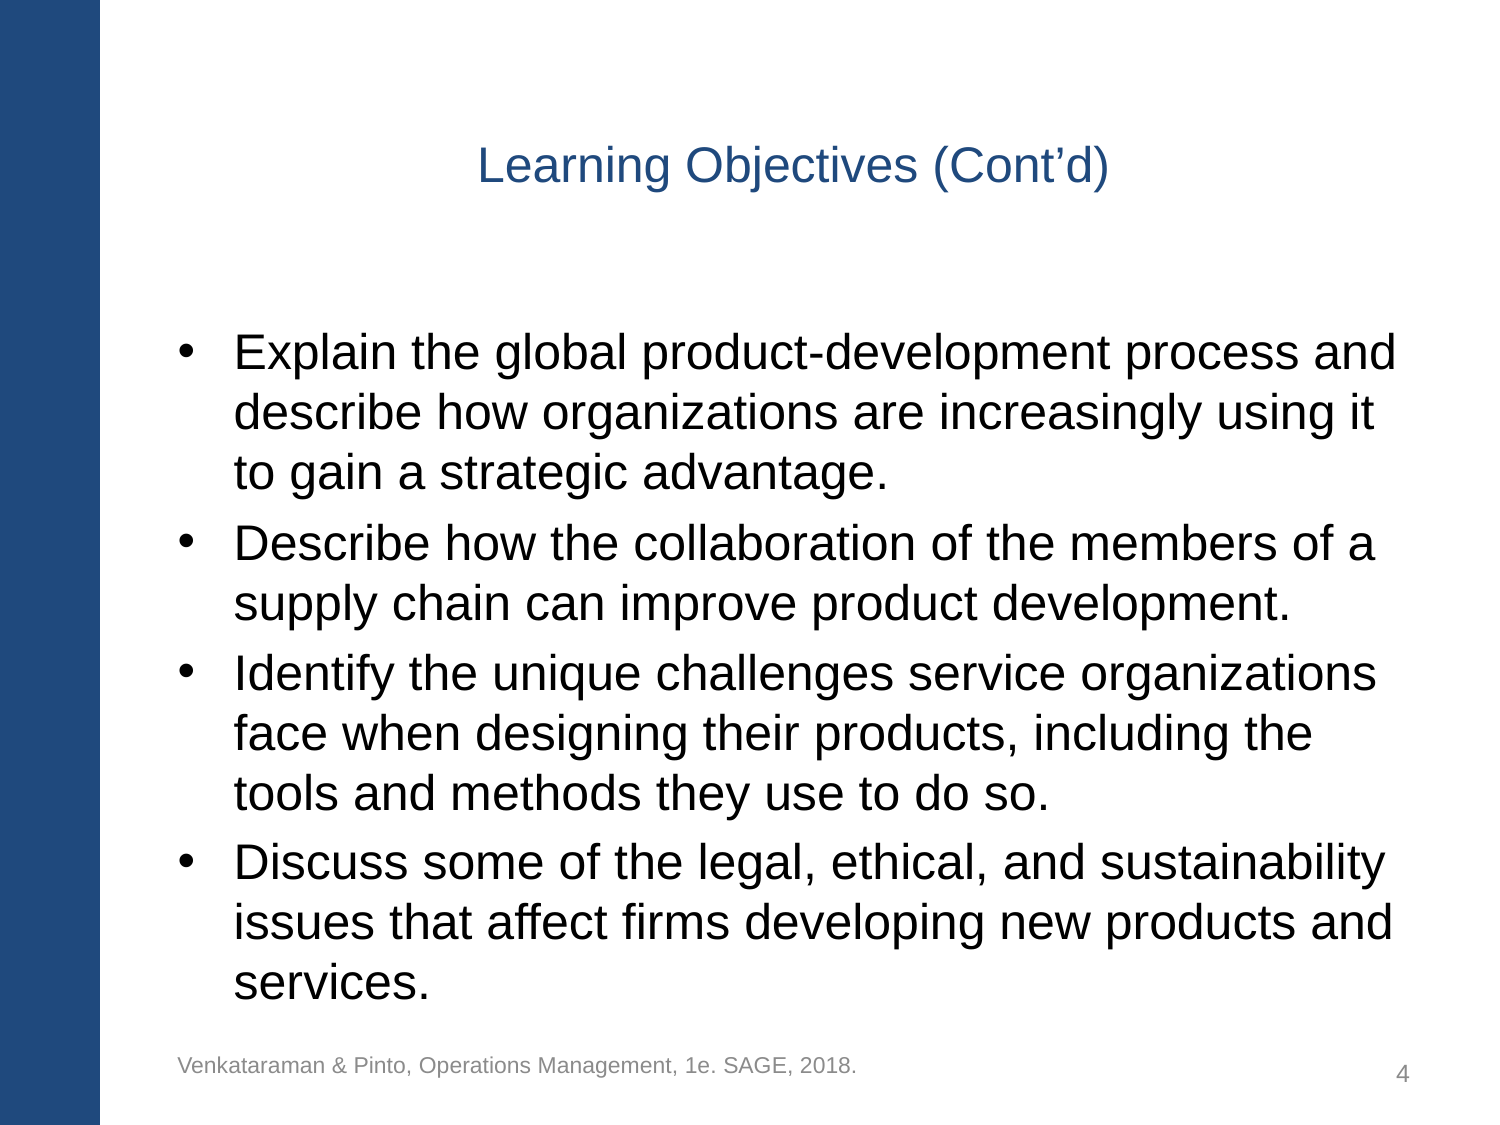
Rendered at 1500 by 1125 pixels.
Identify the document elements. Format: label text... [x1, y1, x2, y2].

title Learning Objectives (Cont’d) [162, 50, 1425, 275]
footer Venkataraman & Pinto, Operations Management, 1e. SAGE, 2018. [162, 1042, 1313, 1103]
list Explain the global product-development process and describe how organizations are increasingly using it to gain a strategic advantage. Describe how the collaboration of the members of a supply chain can improve product development. Identify the unique challenges service organizations face when designing their products, including the tools and methods they use to do so. Discuss some of the legal, ethical, and sustainability issues that affect firms developing new products and services. [162, 312, 1425, 1005]
slide_number 4 [1350, 1042, 1425, 1103]
